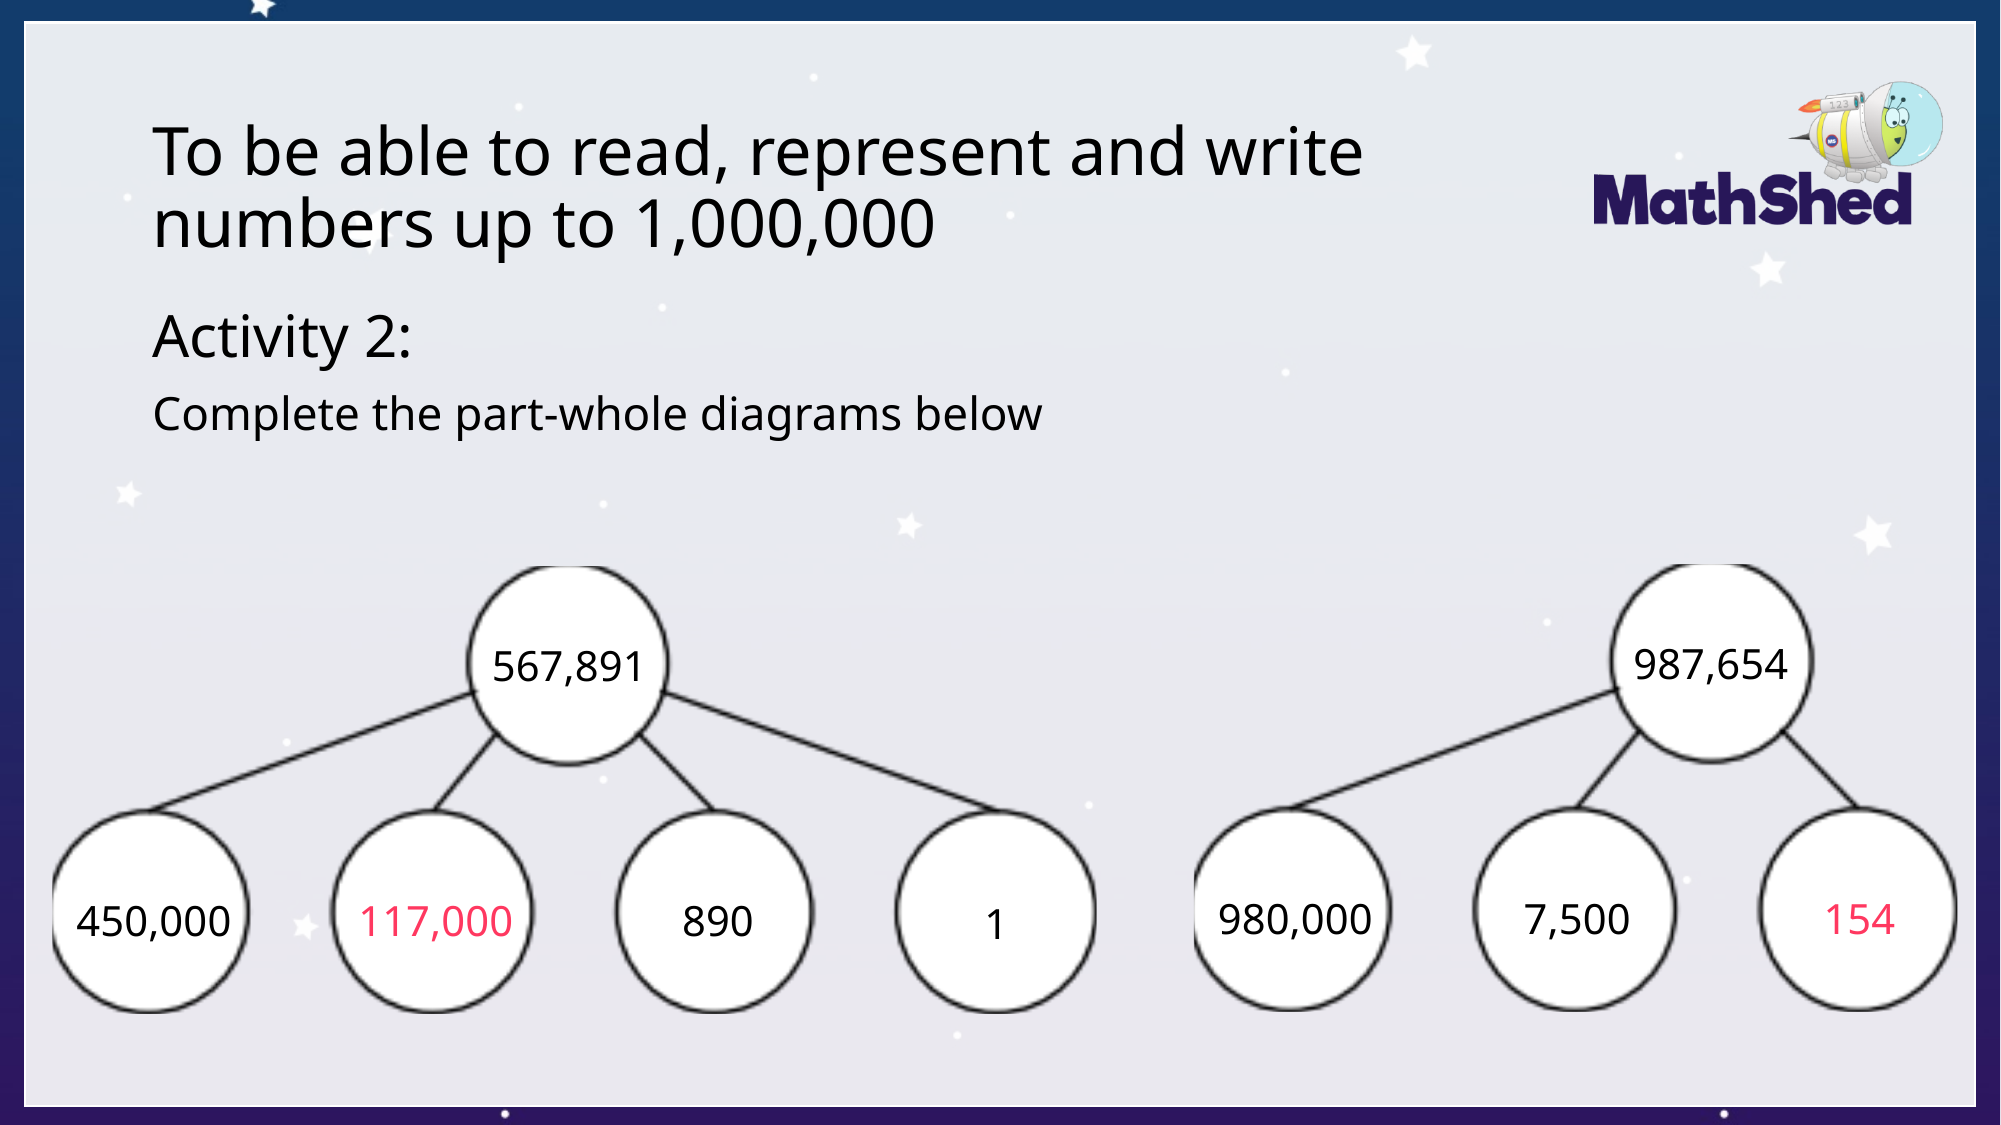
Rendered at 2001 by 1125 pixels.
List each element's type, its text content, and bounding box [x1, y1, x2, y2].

picture [0, 0, 2001, 1125]
list Activity 2: Complete the part-whole diagrams below [137, 299, 1863, 1014]
title To be able to read, represent and write numbers up to 1,000,000 [137, 81, 1578, 299]
